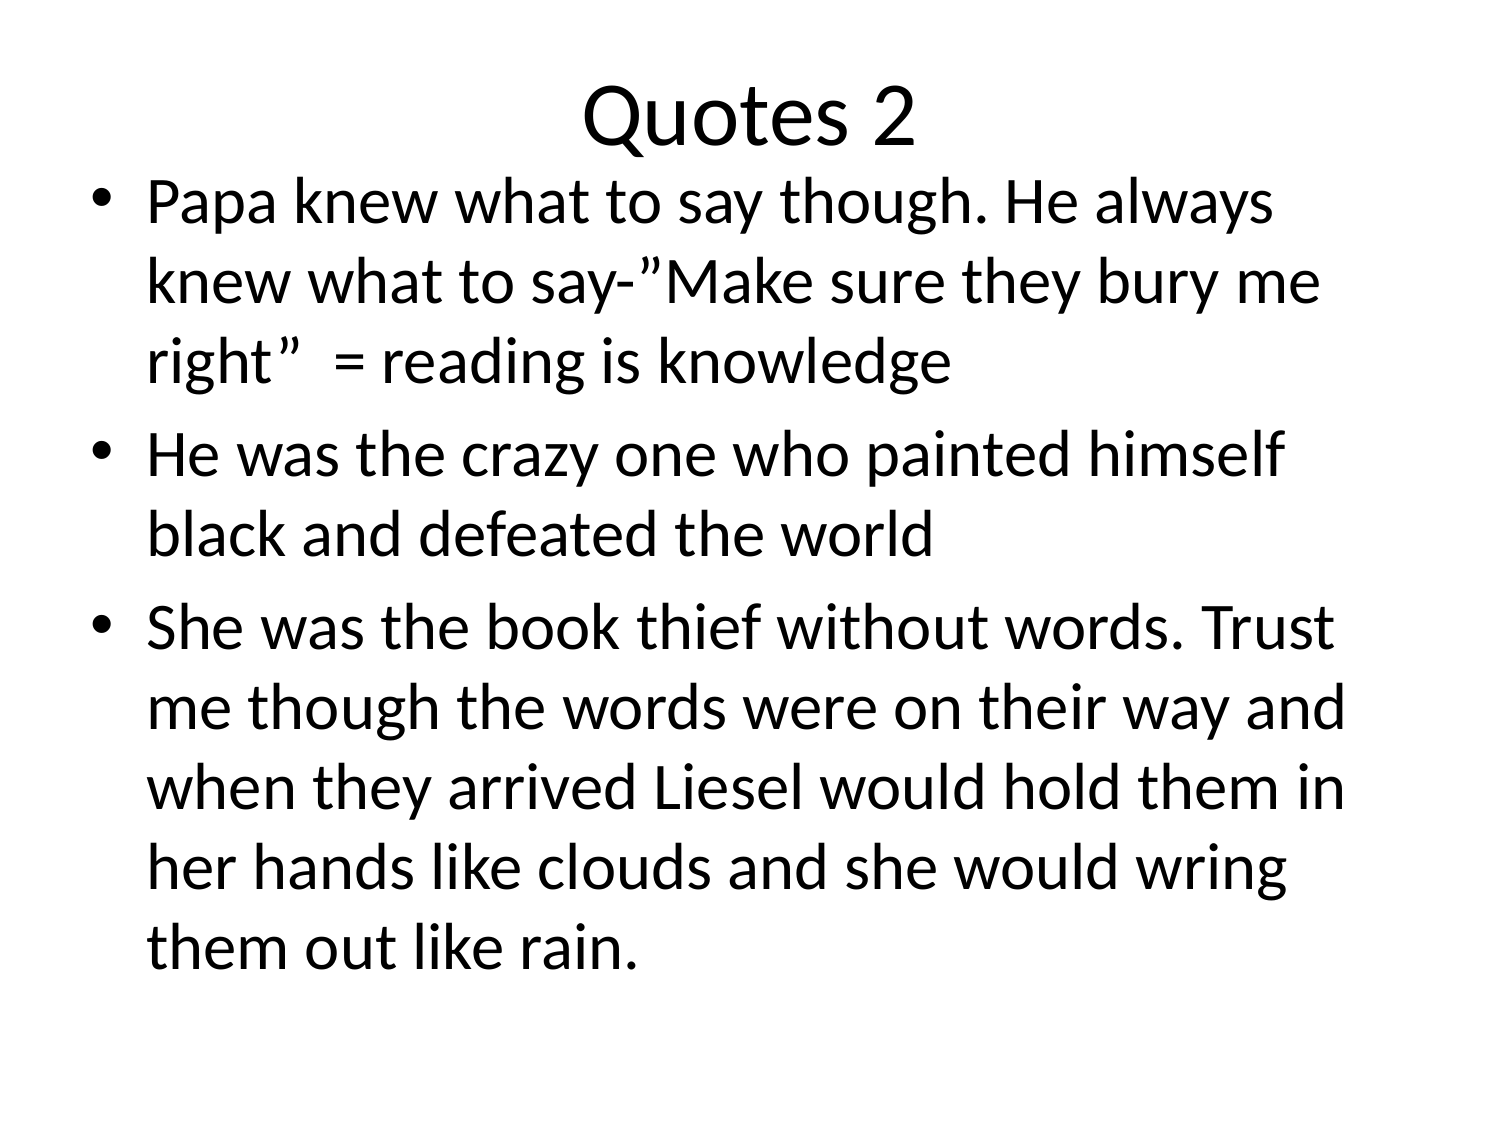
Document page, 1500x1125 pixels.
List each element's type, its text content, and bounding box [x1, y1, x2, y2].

title Quotes 2 [75, 45, 1425, 149]
list Papa knew what to say though. He always knew what to say-”Make sure they bury me right” = reading is knowledge He was the crazy one who painted himself black and defeated the world She was the book thief without words. Trust me though the words were on their way and when they arrived Liesel would hold them in her hands like clouds and she would wring them out like rain. [75, 149, 1425, 1005]
